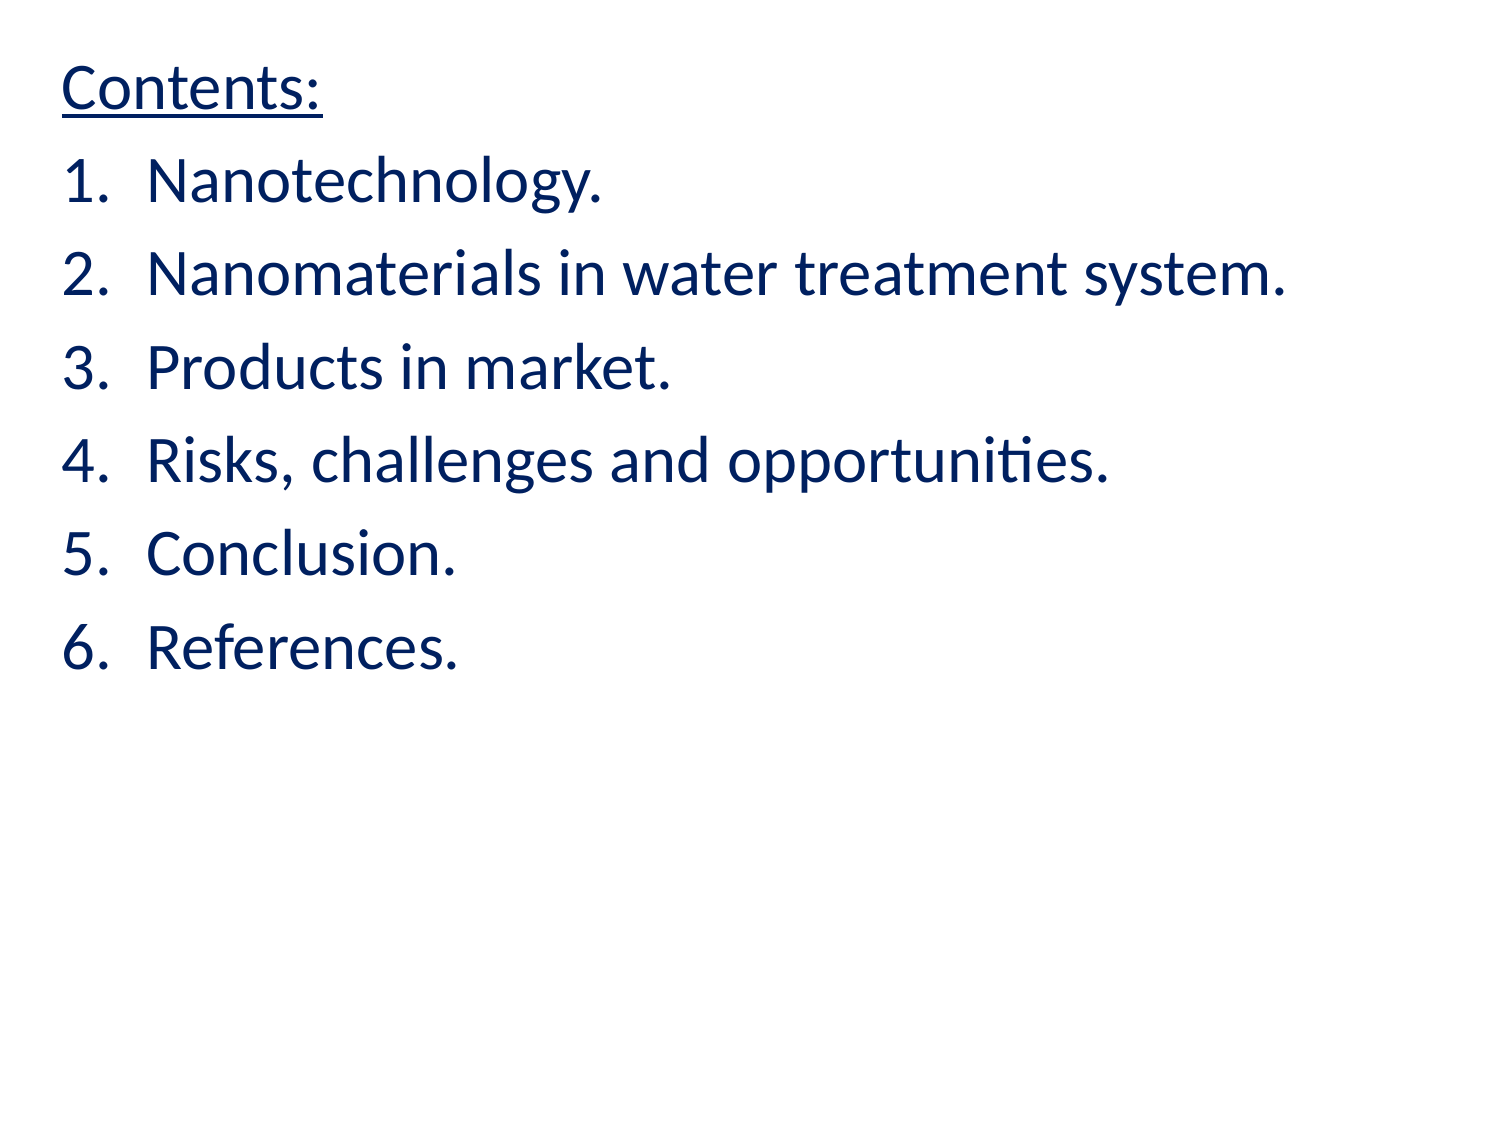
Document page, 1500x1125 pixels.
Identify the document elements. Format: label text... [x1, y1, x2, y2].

list Contents: Nanotechnology. Nanomaterials in water treatment system. Products in market. Risks, challenges and opportunities. Conclusion. References. [46, 35, 1397, 778]
